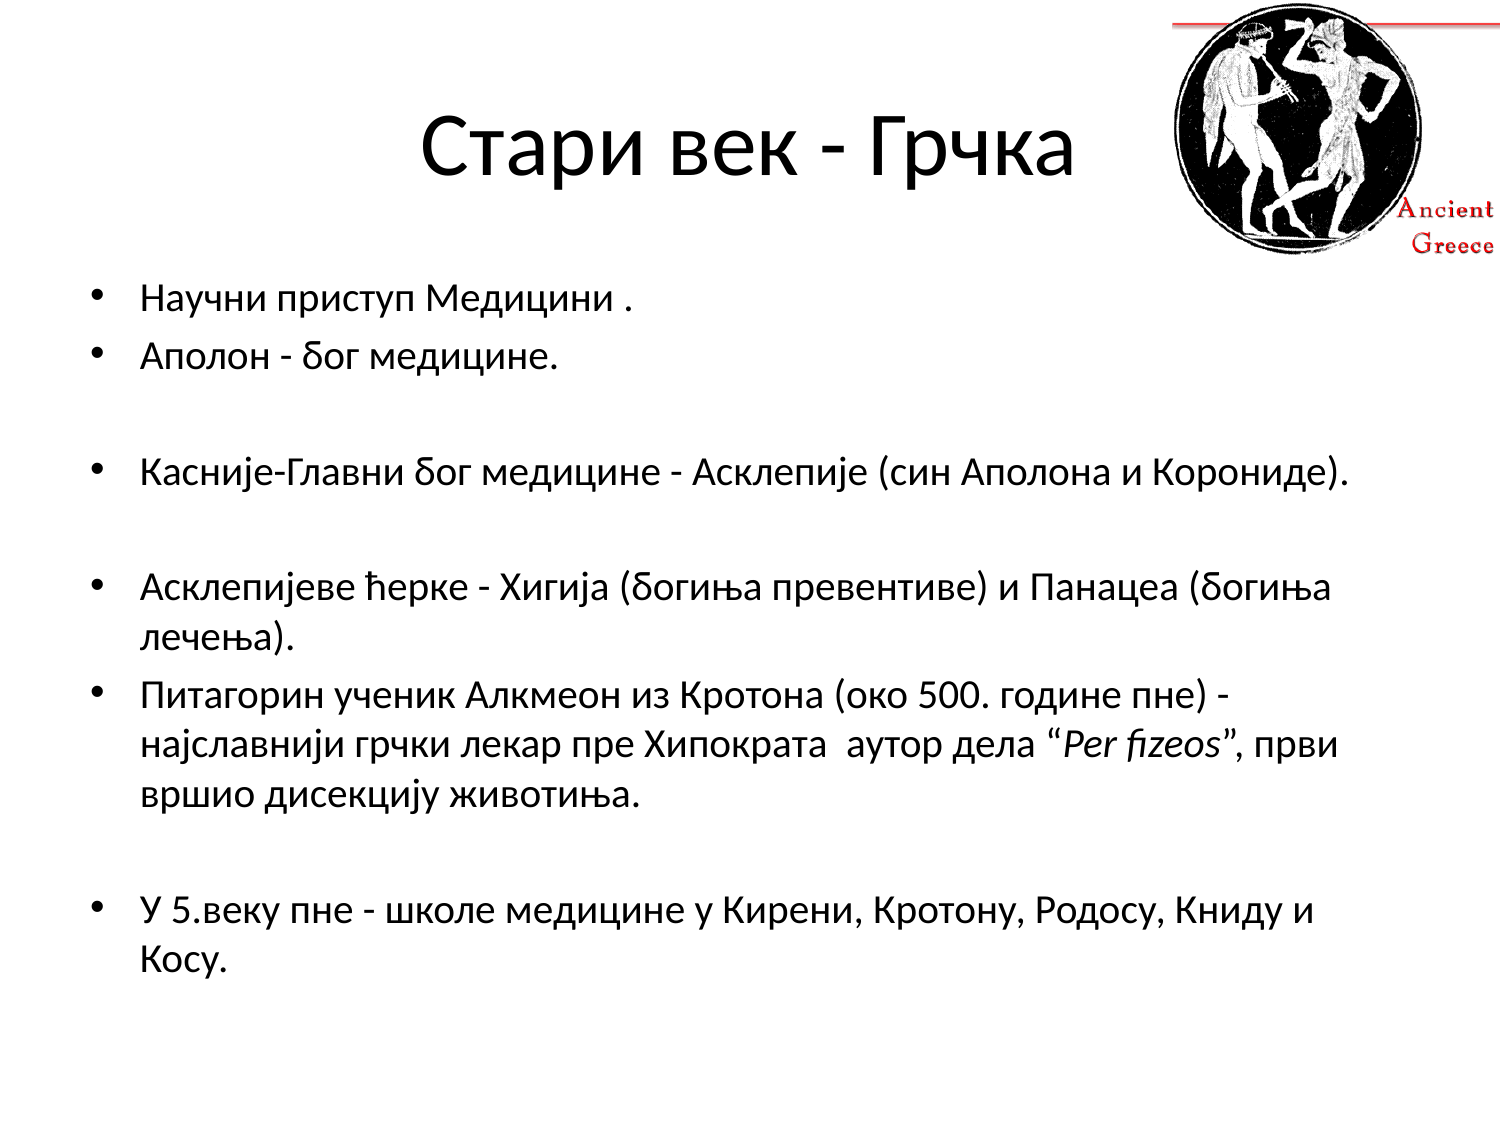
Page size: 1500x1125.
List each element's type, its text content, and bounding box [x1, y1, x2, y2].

picture [1172, 0, 1500, 256]
list Научни приступ Медицини . Аполон - бог медицине. Касније-Главни бог медицине - Асклепије (син Аполона и Корониде). Асклепијеве ћерке - Хигија (богиња превентиве) и Панацеа (богиња лечења). Питагорин ученик Алкмеон из Кротона (око 500. године пне) - најславнији грчки лекар пре Хипократа аутор дела “Per fizeos”, први вршио дисекцију животиња. У 5.веку пне - школе медицине у Кирени, Кротону, Родосу, Книду и Косу. [75, 262, 1425, 1005]
title Стари век - Грчка [75, 45, 1167, 233]
